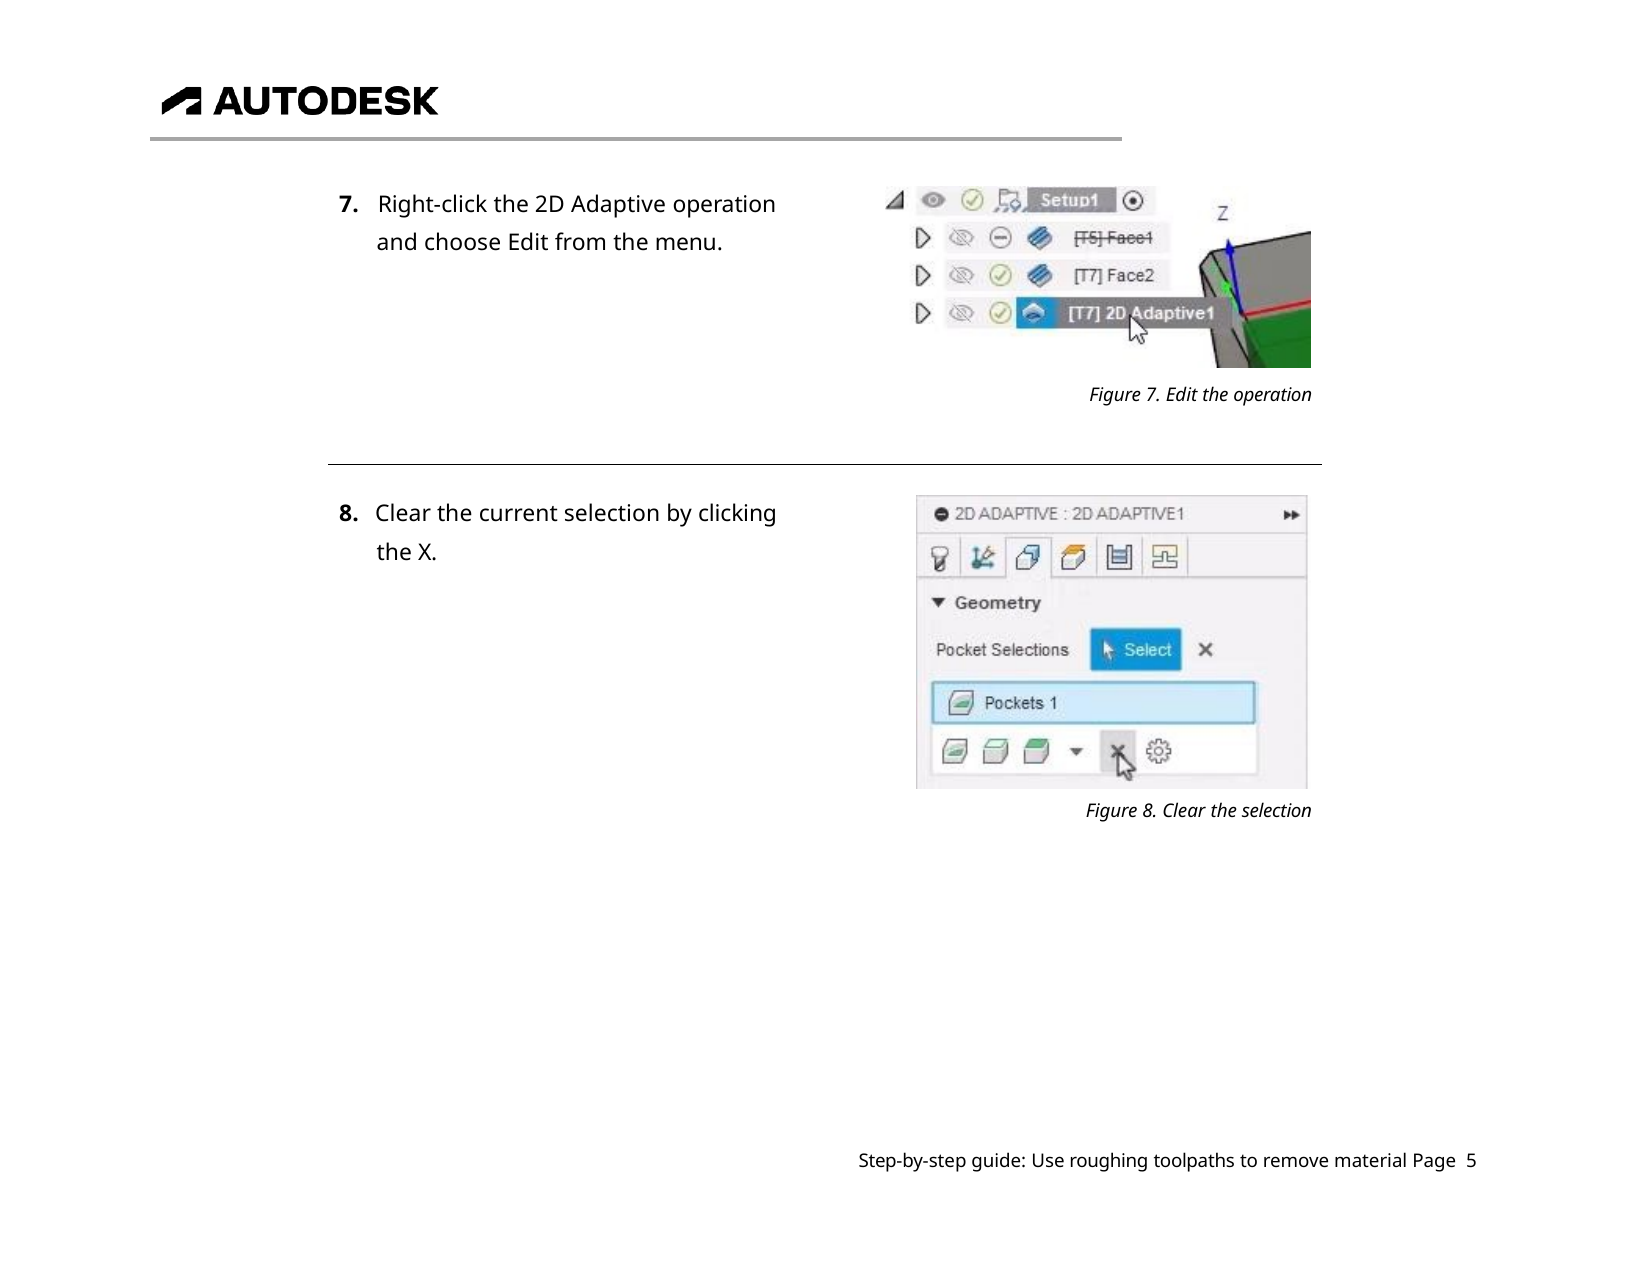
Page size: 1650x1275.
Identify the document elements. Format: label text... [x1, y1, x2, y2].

table_cell 8. Clear the current selection by clicking the X. [328, 465, 828, 834]
picture [161, 86, 439, 115]
picture [885, 186, 1311, 368]
picture [916, 494, 1311, 790]
table_header 7. Right-click the 2D Adaptive operation and choose Edit from the menu. [328, 187, 828, 464]
slide_number Step-by-step guide: Use roughing toolpaths to remove material Page 10 [856, 1145, 1509, 1275]
table_header Figure 7. Edit the operation [828, 187, 1322, 464]
table_cell Figure 8. Clear the selection [828, 465, 1322, 834]
